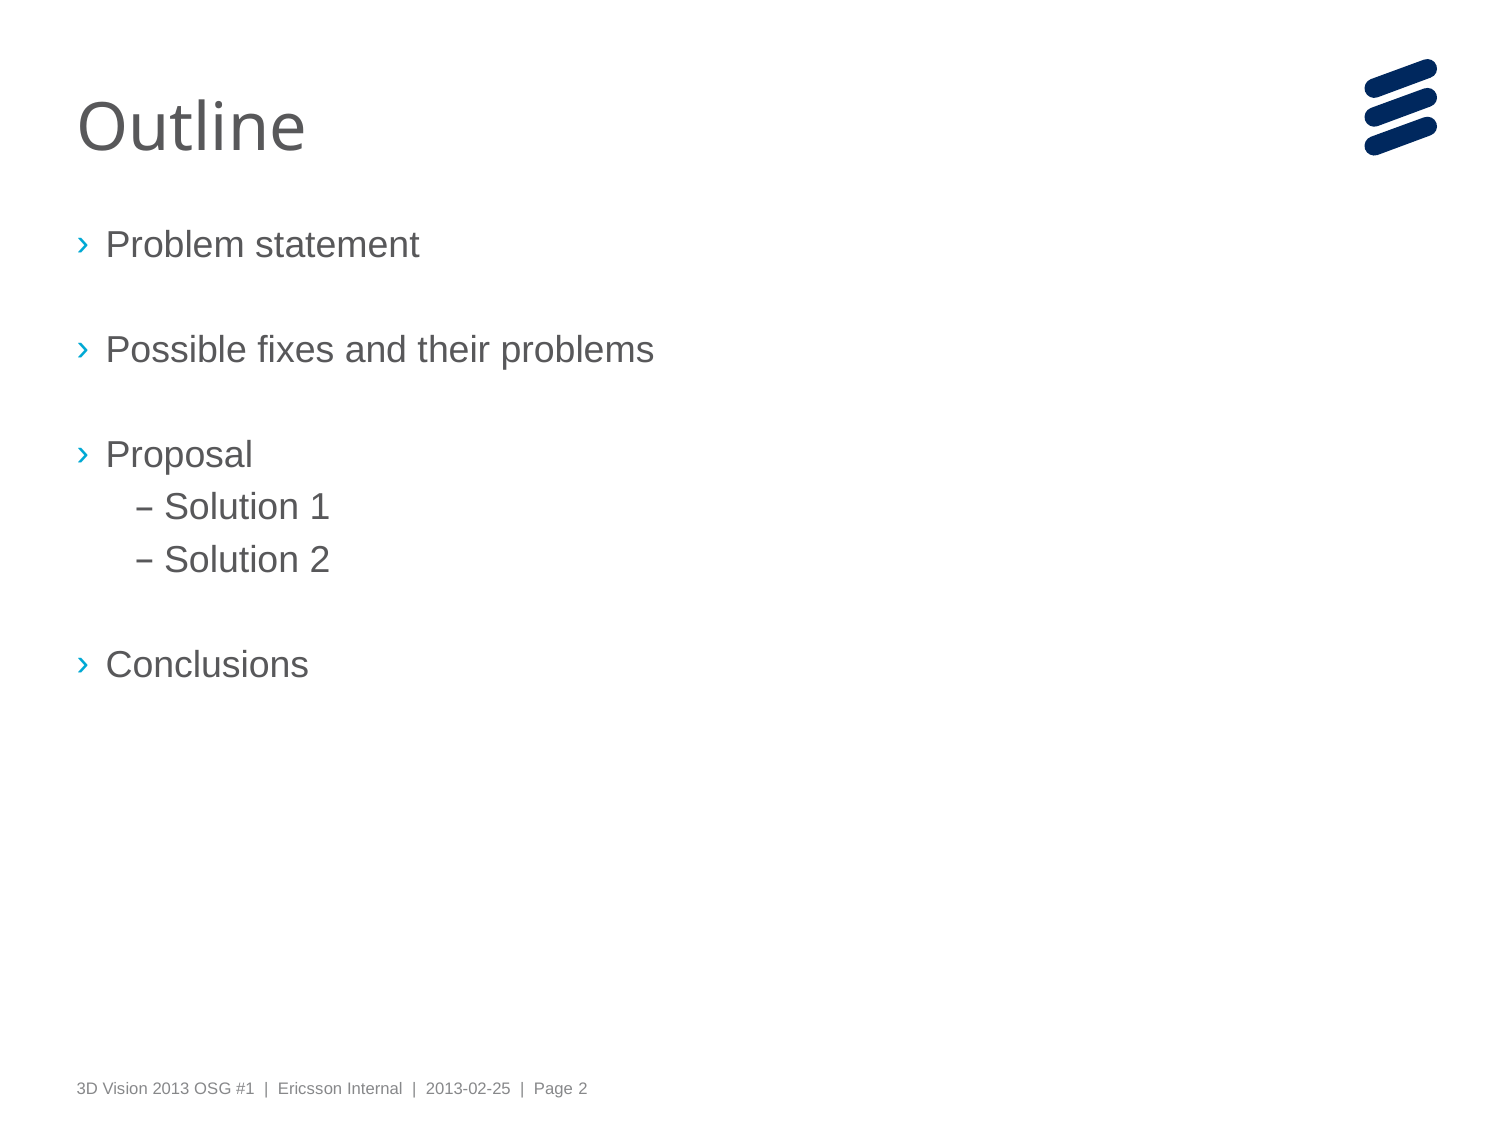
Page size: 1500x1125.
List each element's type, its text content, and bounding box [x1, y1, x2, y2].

title Outline [64, 91, 1295, 173]
list Problem statement Possible fixes and their problems Proposal Solution 1 Solution 2 Conclusions [64, 219, 1436, 977]
